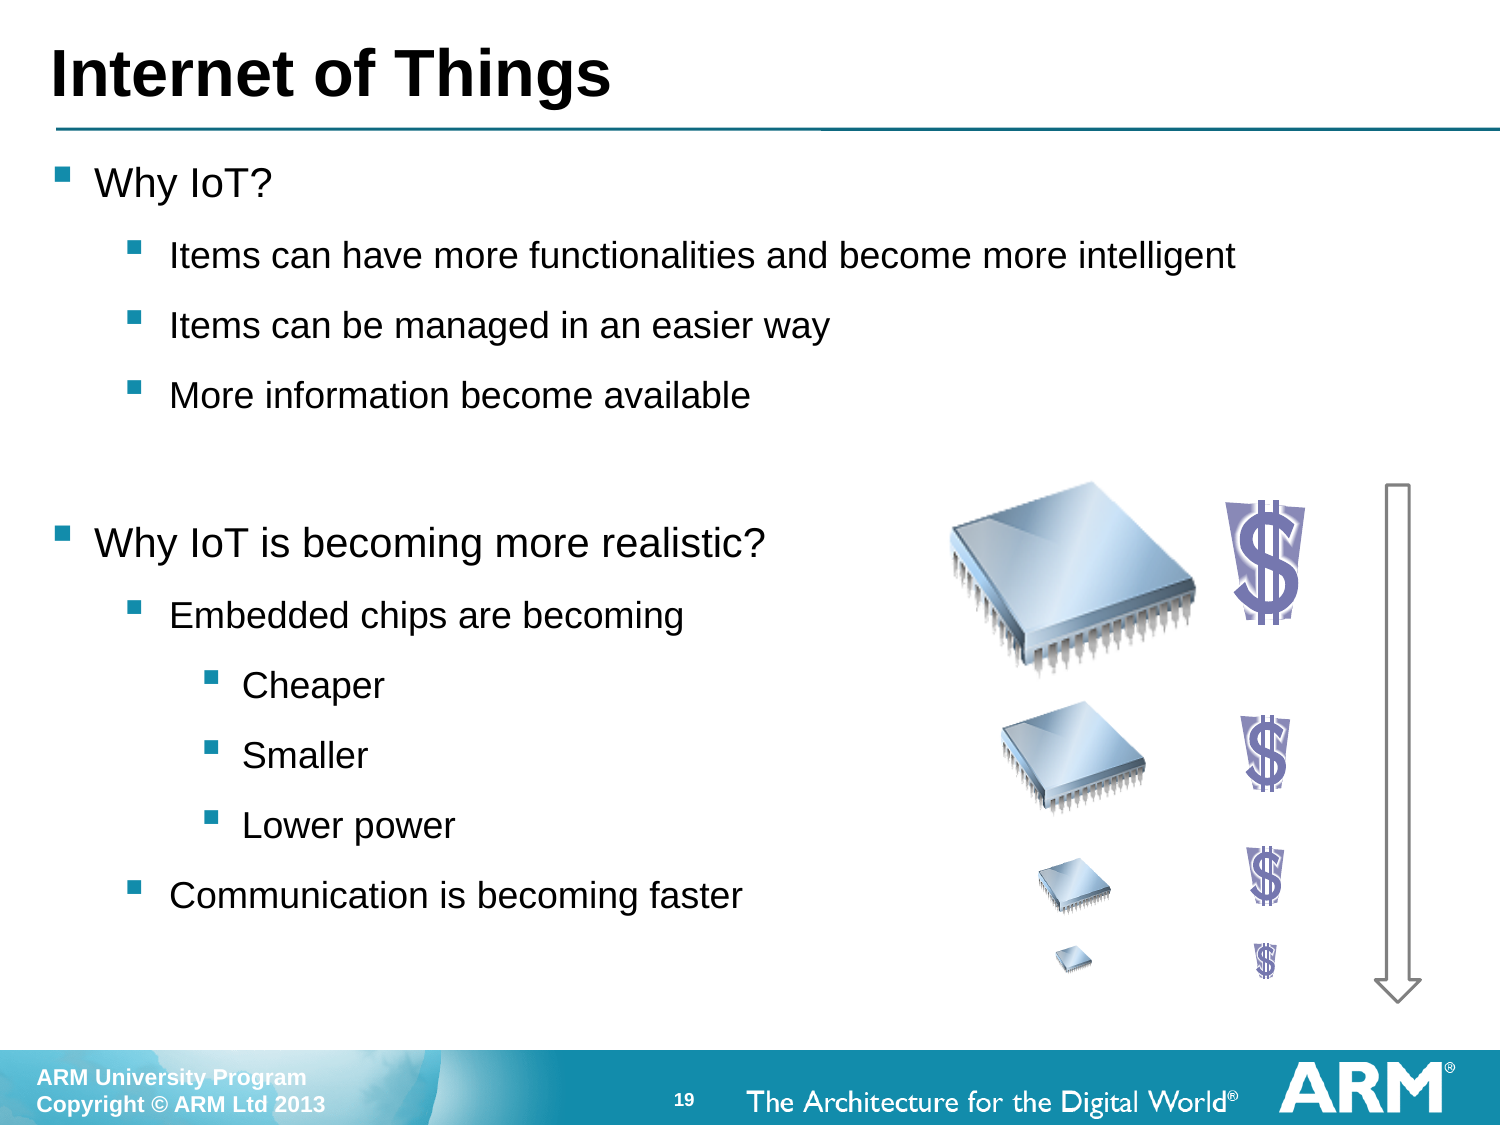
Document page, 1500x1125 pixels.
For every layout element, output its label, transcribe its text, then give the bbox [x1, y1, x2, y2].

picture [1225, 499, 1306, 626]
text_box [934, 446, 1213, 982]
picture [0, 780, 1500, 1125]
text_box [1375, 485, 1421, 1003]
picture [1253, 942, 1277, 980]
list Why IoT? Items can have more functionalities and become more intelligent Items can be managed in an easier way More information become available Why IoT is becoming more realistic? Embedded chips are becoming Cheaper Smaller Lower power Communication is becoming faster [35, 148, 1476, 1047]
title Internet of Things [35, 1, 1476, 139]
picture [1240, 714, 1291, 793]
picture [1245, 845, 1285, 906]
